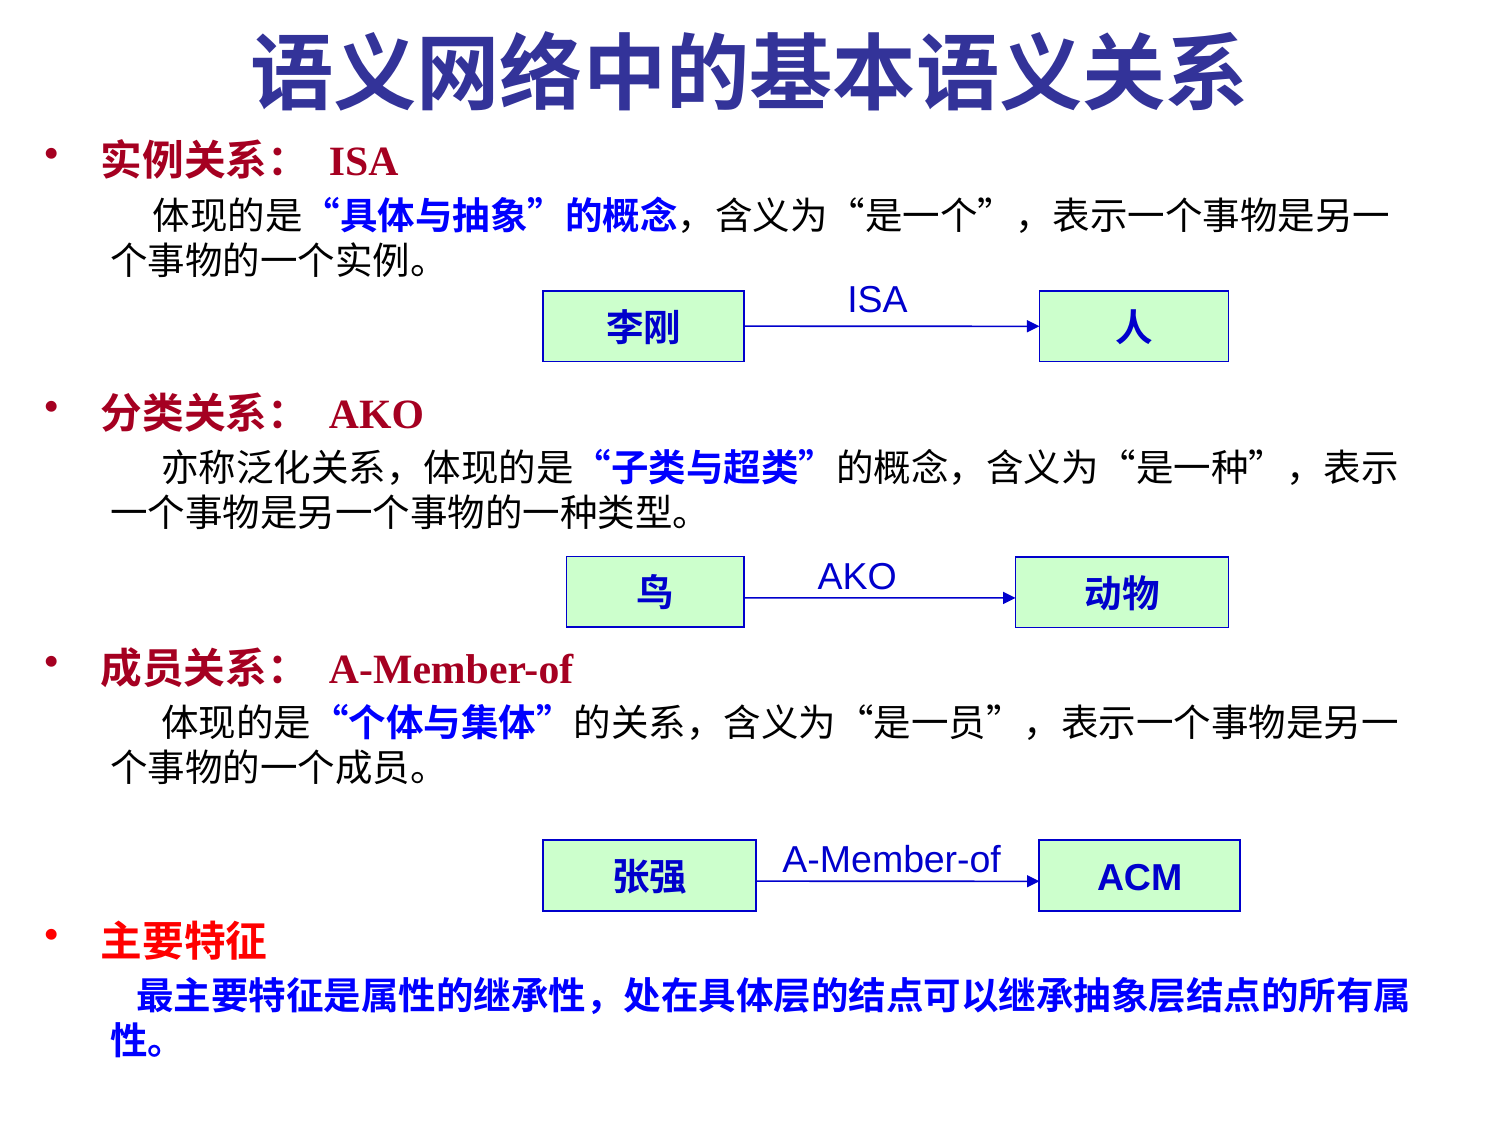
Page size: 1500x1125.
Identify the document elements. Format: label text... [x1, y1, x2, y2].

text_box AKO [803, 544, 945, 605]
text_box ACM [1039, 840, 1241, 911]
text_box 鸟 [566, 556, 744, 628]
text_box [939, 320, 1040, 333]
title 语义网络中的基本语义关系 [75, 0, 1425, 135]
list 实例关系： ISA 体现的是“具体与抽象”的概念，含义为“是一个”，表示一个事物是另一个事物的一个实例。 分类关系： AKO 亦称泛化关系，体现的是“子类与超类”的概念，含义为“是一种”，表示一个事物是另一个事物的一种类型。 成员关系： A-Member-of 体现的是“个体与集体”的关系，含义为“是一员”，表示一个事物是另一个事物的一个成员。 主要特征 最主要特征是属性的继承性，处在具体层的结点可以继承抽象层结点的所有属性。 [29, 135, 1441, 1053]
text_box 动物 [1015, 556, 1229, 628]
text_box 人 [1039, 290, 1229, 362]
text_box 张强 [543, 840, 756, 911]
text_box [945, 591, 1016, 605]
text_box A-Member-of [767, 828, 1040, 888]
text_box ISA [832, 267, 939, 327]
text_box 李刚 [543, 290, 744, 362]
